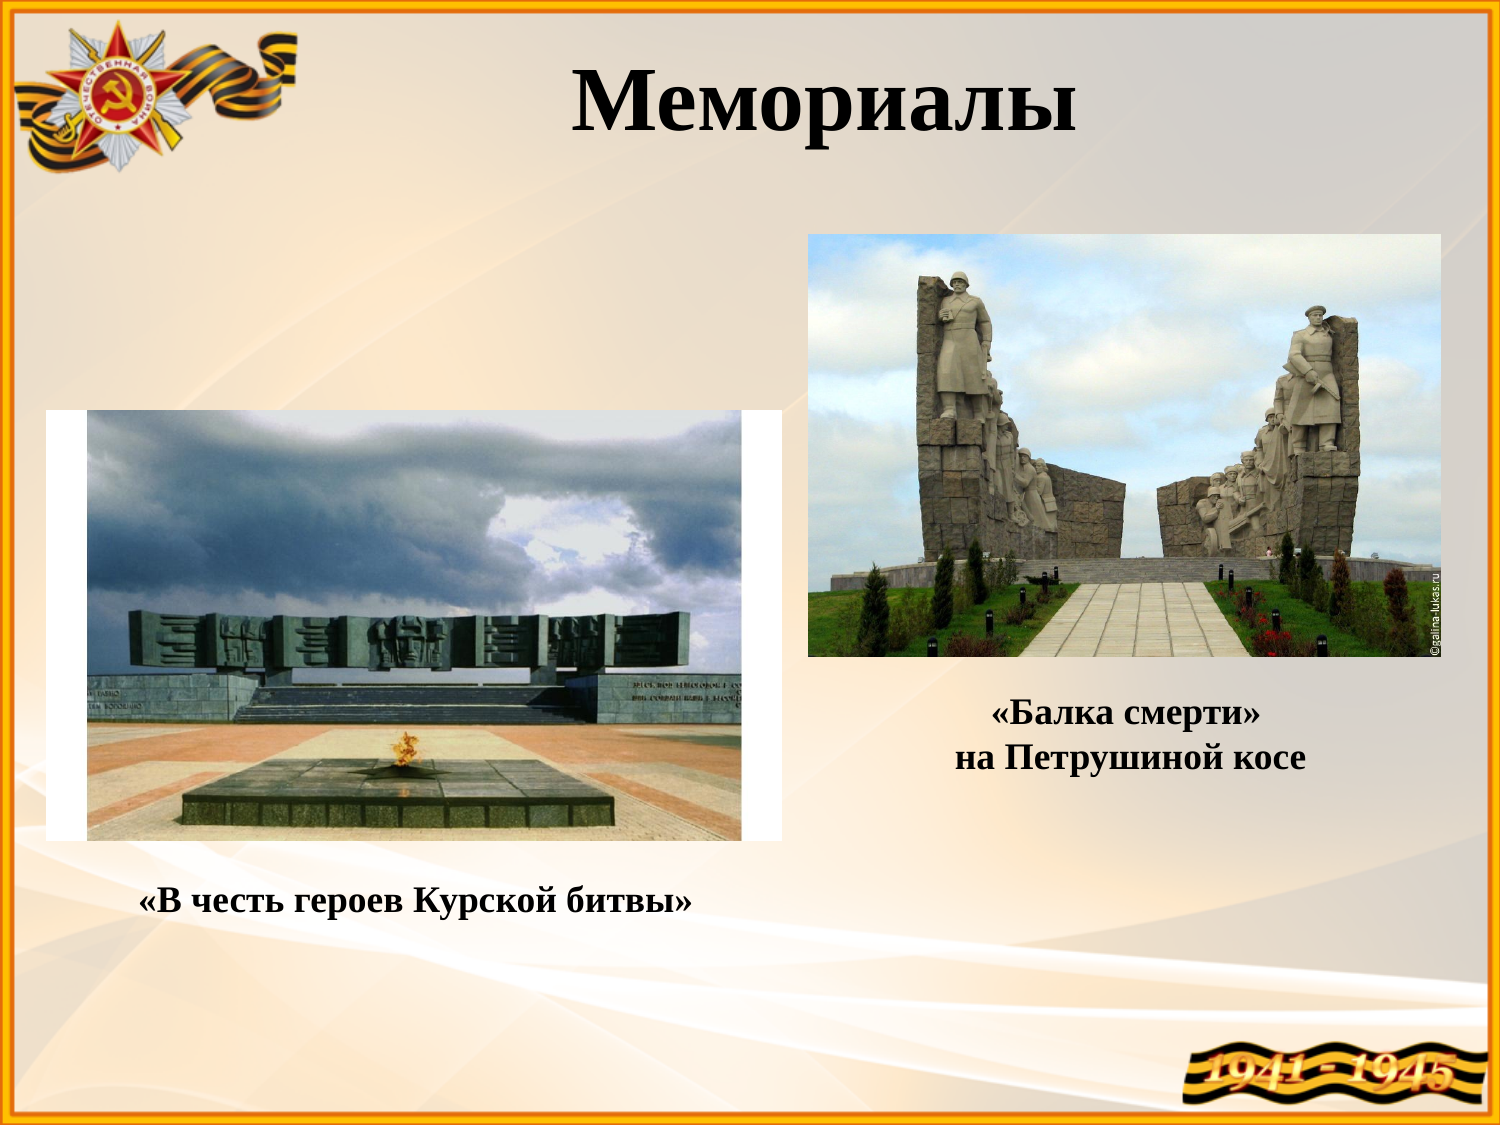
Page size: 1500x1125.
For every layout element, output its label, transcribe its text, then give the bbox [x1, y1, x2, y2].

title Мемориалы [150, 0, 1500, 188]
text_box «В честь героев Курской битвы» [93, 867, 739, 927]
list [46, 409, 783, 842]
picture [0, 0, 1500, 1125]
text_box «Балка смерти» на Петрушиной косе [820, 679, 1442, 785]
